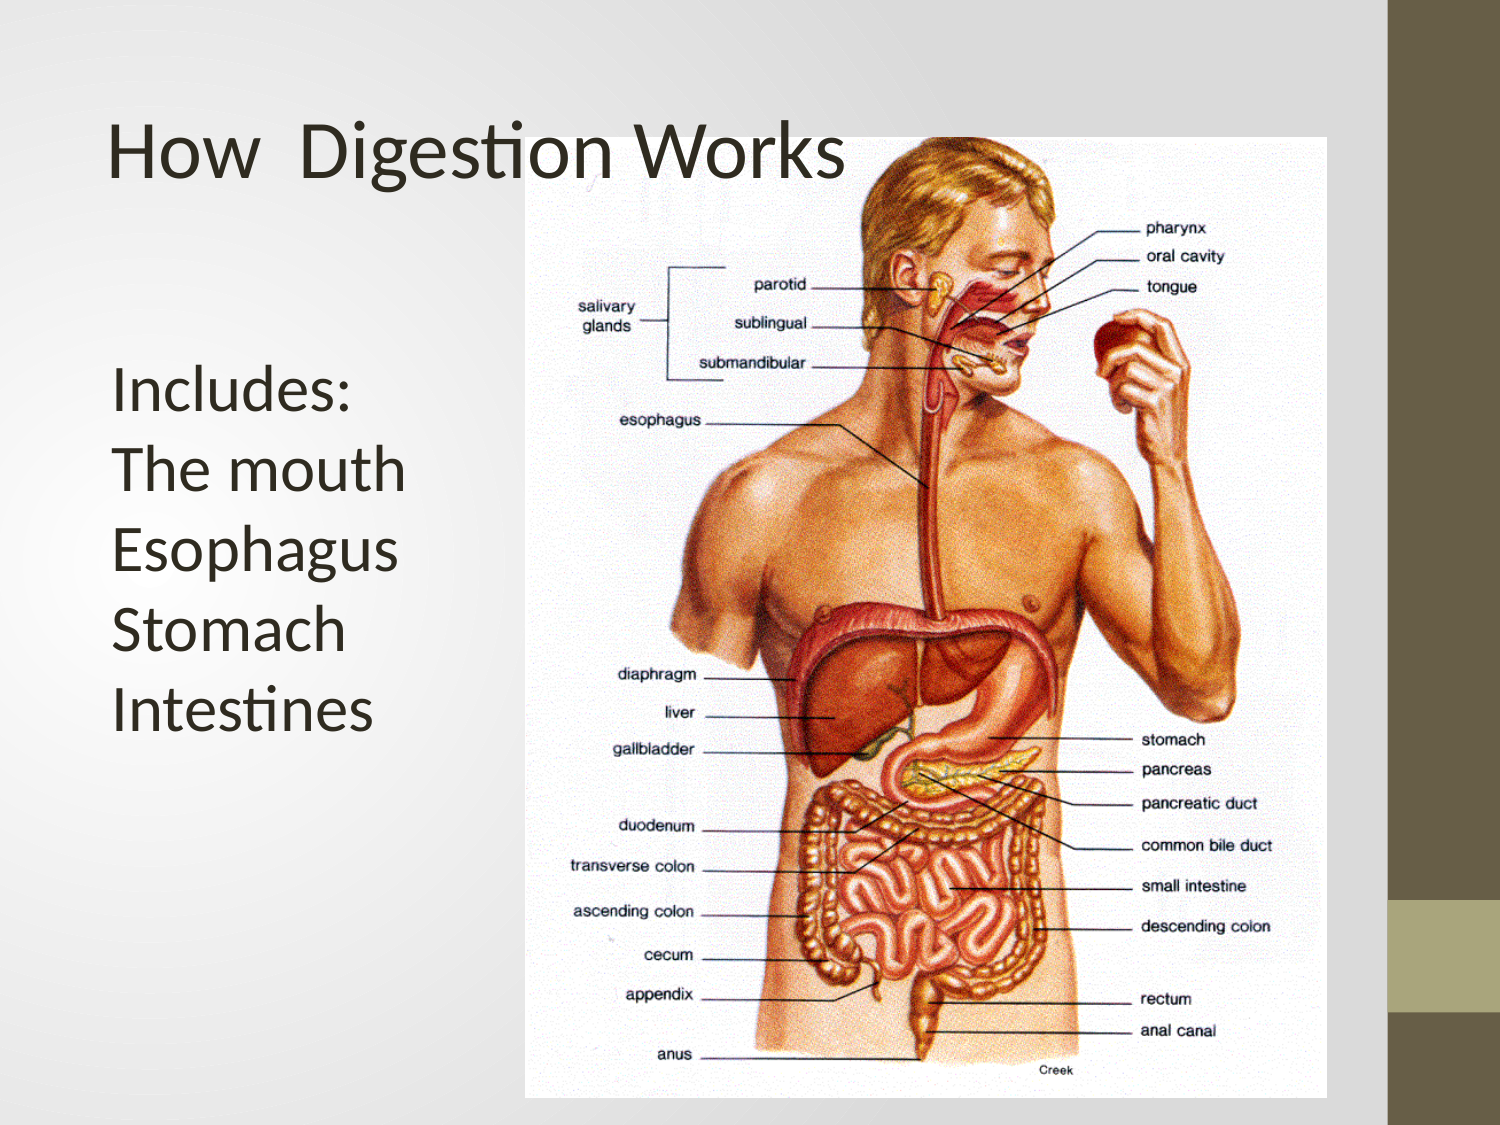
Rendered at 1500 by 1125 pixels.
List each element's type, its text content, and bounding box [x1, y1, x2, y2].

text_box Includes: The mouth Esophagus Stomach Intestines [96, 337, 423, 752]
text_box How Digestion Works [92, 87, 862, 203]
picture [524, 137, 1328, 1099]
